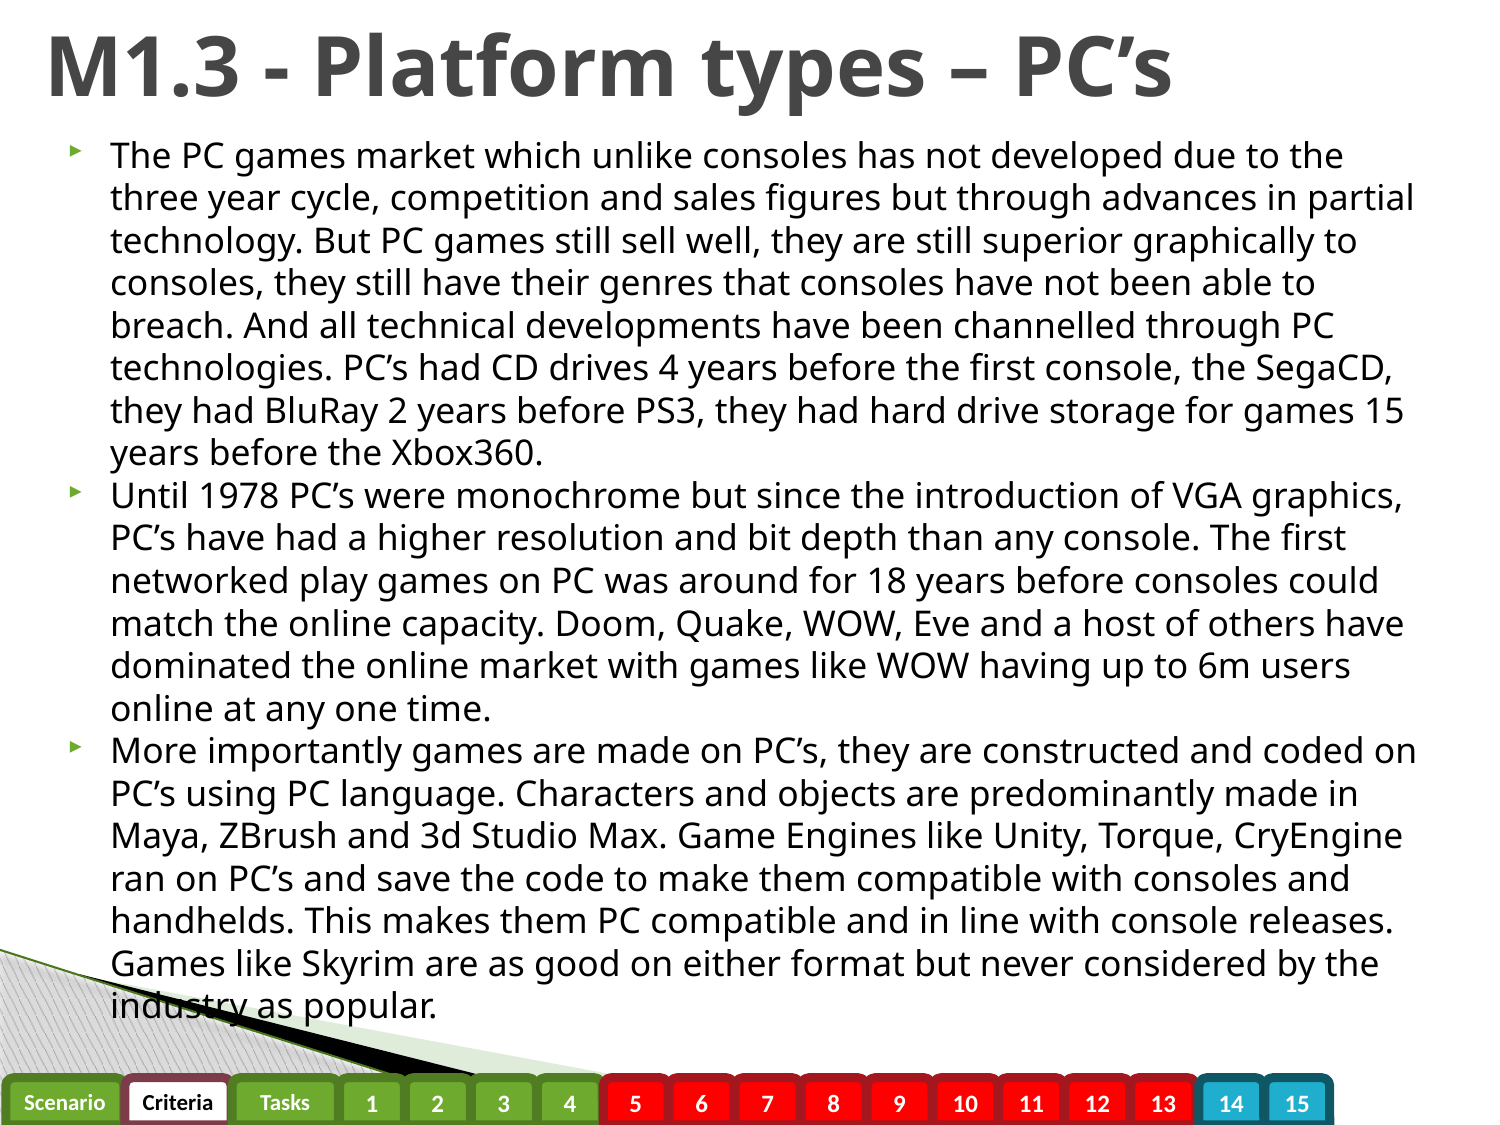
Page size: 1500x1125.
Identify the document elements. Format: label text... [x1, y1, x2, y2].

title M1.3 - Platform types – PC’s [29, 11, 1483, 114]
list The PC games market which unlike consoles has not developed due to the three year cycle, competition and sales figures but through advances in partial technology. But PC games still sell well, they are still superior graphically to consoles, they still have their genres that consoles have not been able to breach. And all technical developments have been channelled through PC technologies. PC’s had CD drives 4 years before the first console, the SegaCD, they had BluRay 2 years before PS3, they had hard drive storage for games 15 years before the Xbox360. Until 1978 PC’s were monochrome but since the introduction of VGA graphics, PC’s have had a higher resolution and bit depth than any console. The first networked play games on PC was around for 18 years before consoles could match the online capacity. Doom, Quake, WOW, Eve and a host of others have dominated the online market with games like WOW having up to 6m users online at any one time. More importantly games are made on PC’s, they are constructed and coded on PC’s using PC language. Characters and objects are predominantly made in Maya, ZBrush and 3d Studio Max. Game Engines like Unity, Torque, CryEngine ran on PC’s and save the code to make them compatible with consoles and handhelds. This makes them PC compatible and in line with console releases. Games like Skyrim are as good on either format but never considered by the industry as popular. [35, 125, 1454, 1067]
